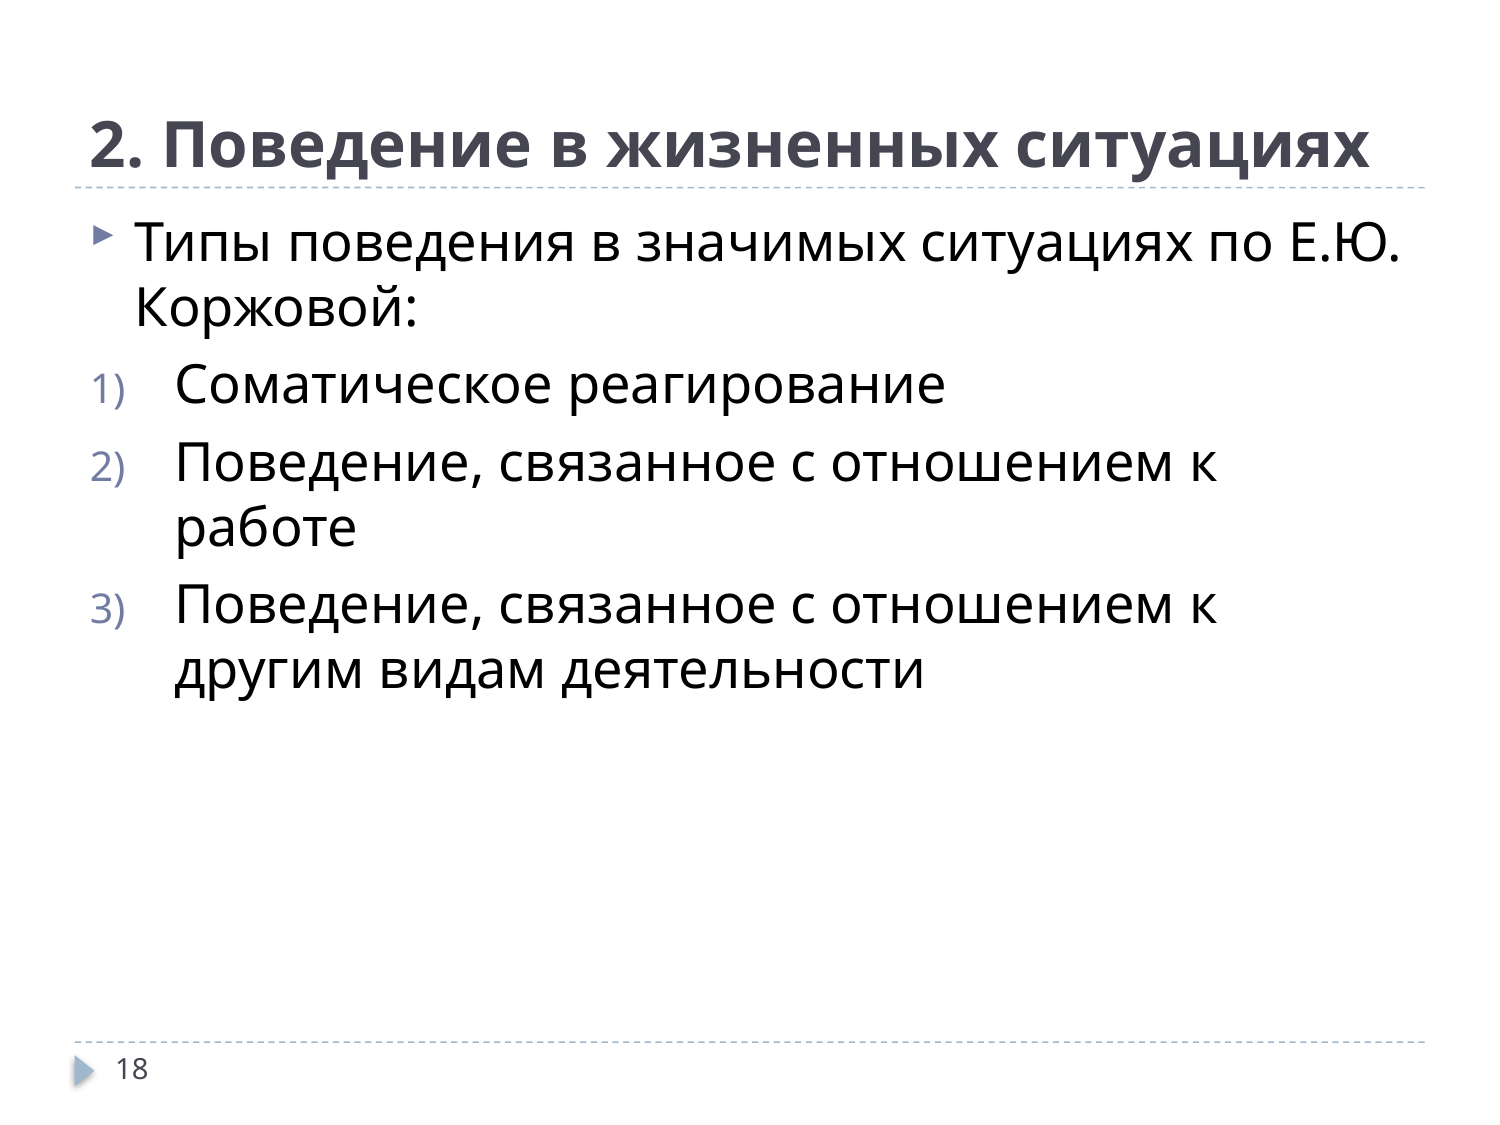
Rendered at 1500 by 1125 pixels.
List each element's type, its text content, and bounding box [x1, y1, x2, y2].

list Типы поведения в значимых ситуациях по Е.Ю. Коржовой: Соматическое реагирование Поведение, связанное с отношением к работе Поведение, связанное с отношением к другим видам деятельности [75, 200, 1425, 1010]
title 2. Поведение в жизненных ситуациях [75, 24, 1425, 188]
slide_number 18 [100, 1042, 426, 1103]
